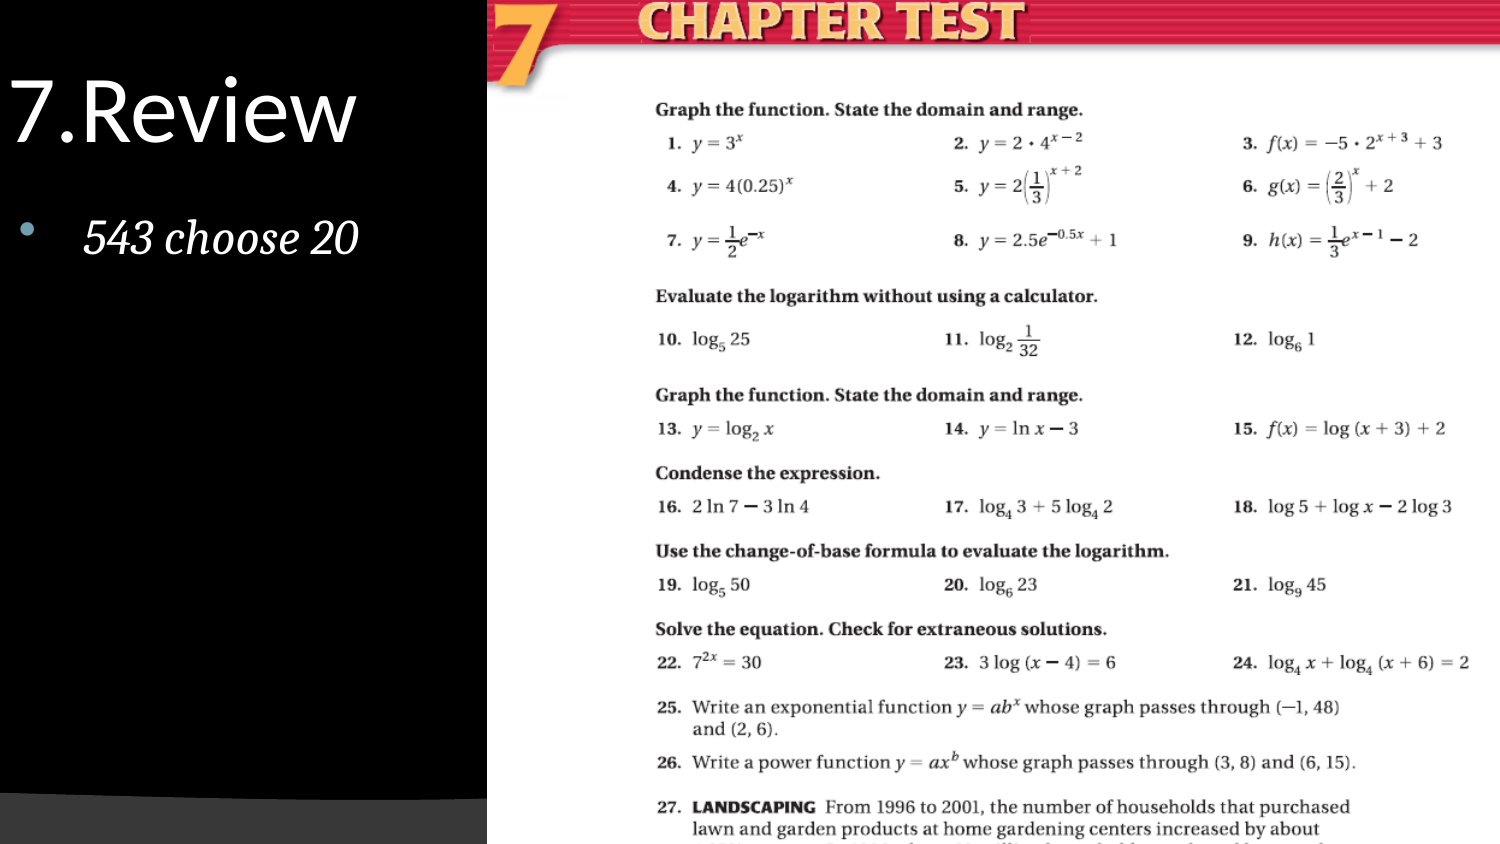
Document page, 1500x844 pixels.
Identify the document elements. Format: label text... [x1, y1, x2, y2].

title 7.Review [0, 33, 479, 175]
list 543 choose 20 [0, 196, 479, 754]
picture [487, 0, 1500, 844]
